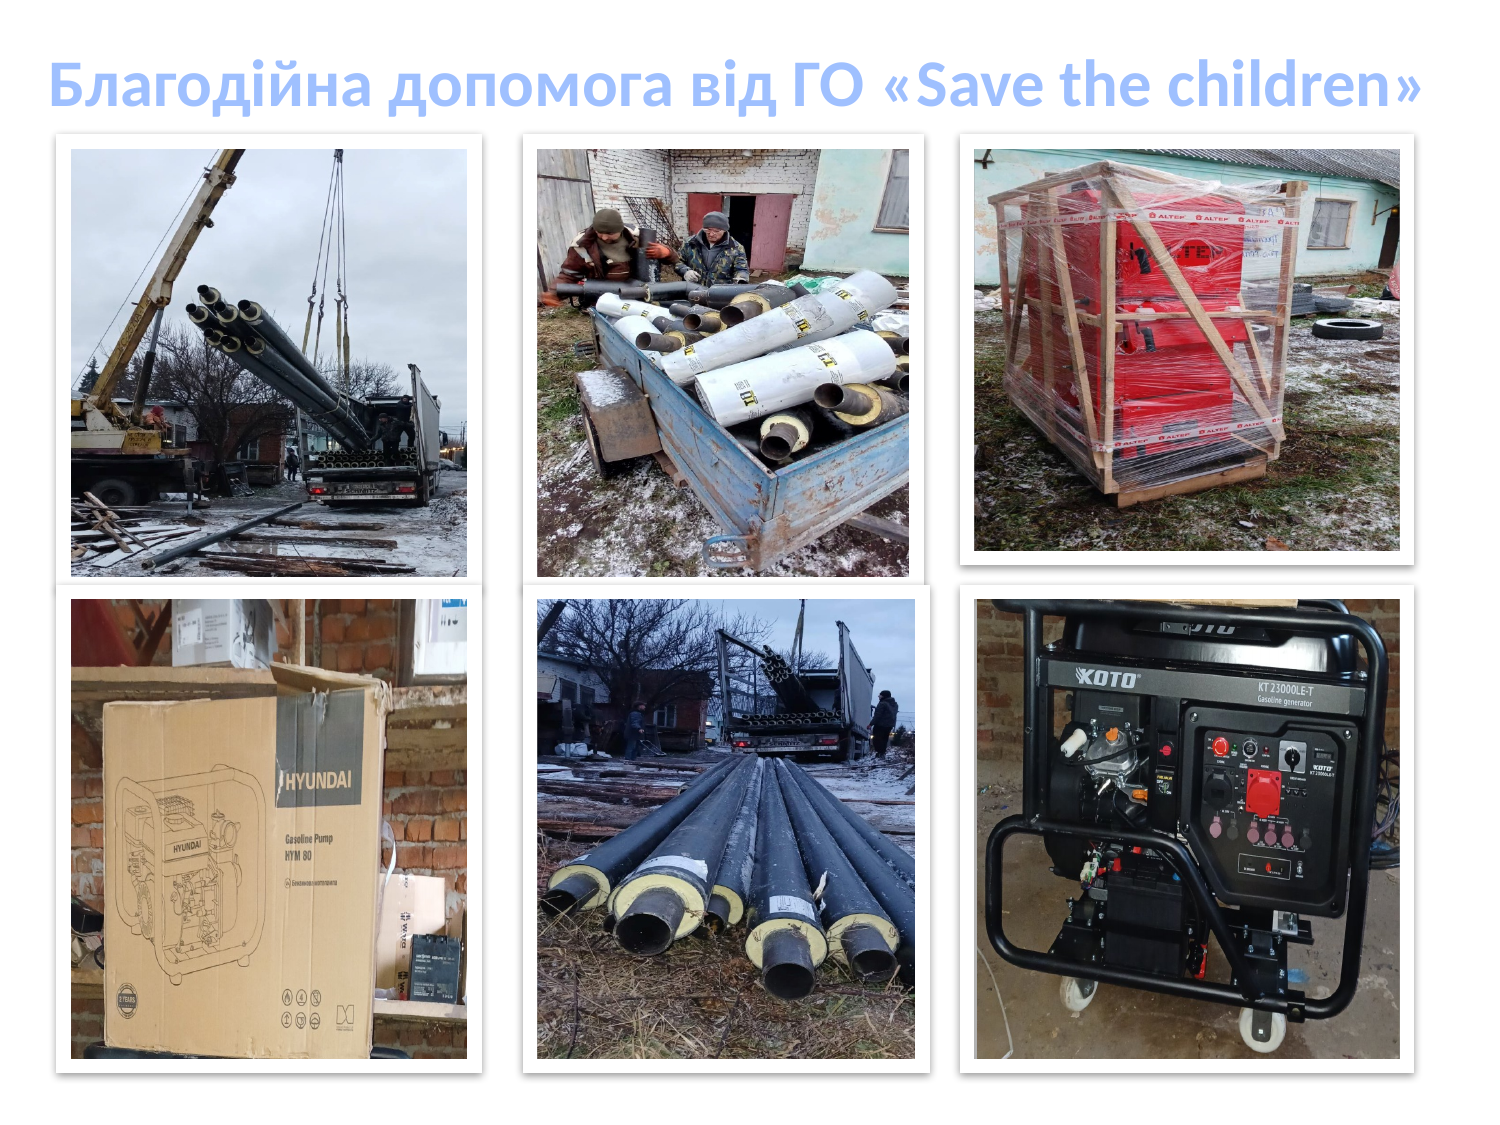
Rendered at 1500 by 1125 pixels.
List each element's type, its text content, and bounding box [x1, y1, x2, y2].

picture [537, 148, 910, 577]
picture [974, 598, 1400, 1059]
picture [537, 598, 916, 1059]
picture [70, 598, 468, 1059]
picture [70, 148, 468, 577]
text_box Благодійна допомога від ГО «Save the children» [29, 32, 1447, 128]
picture [974, 148, 1400, 551]
